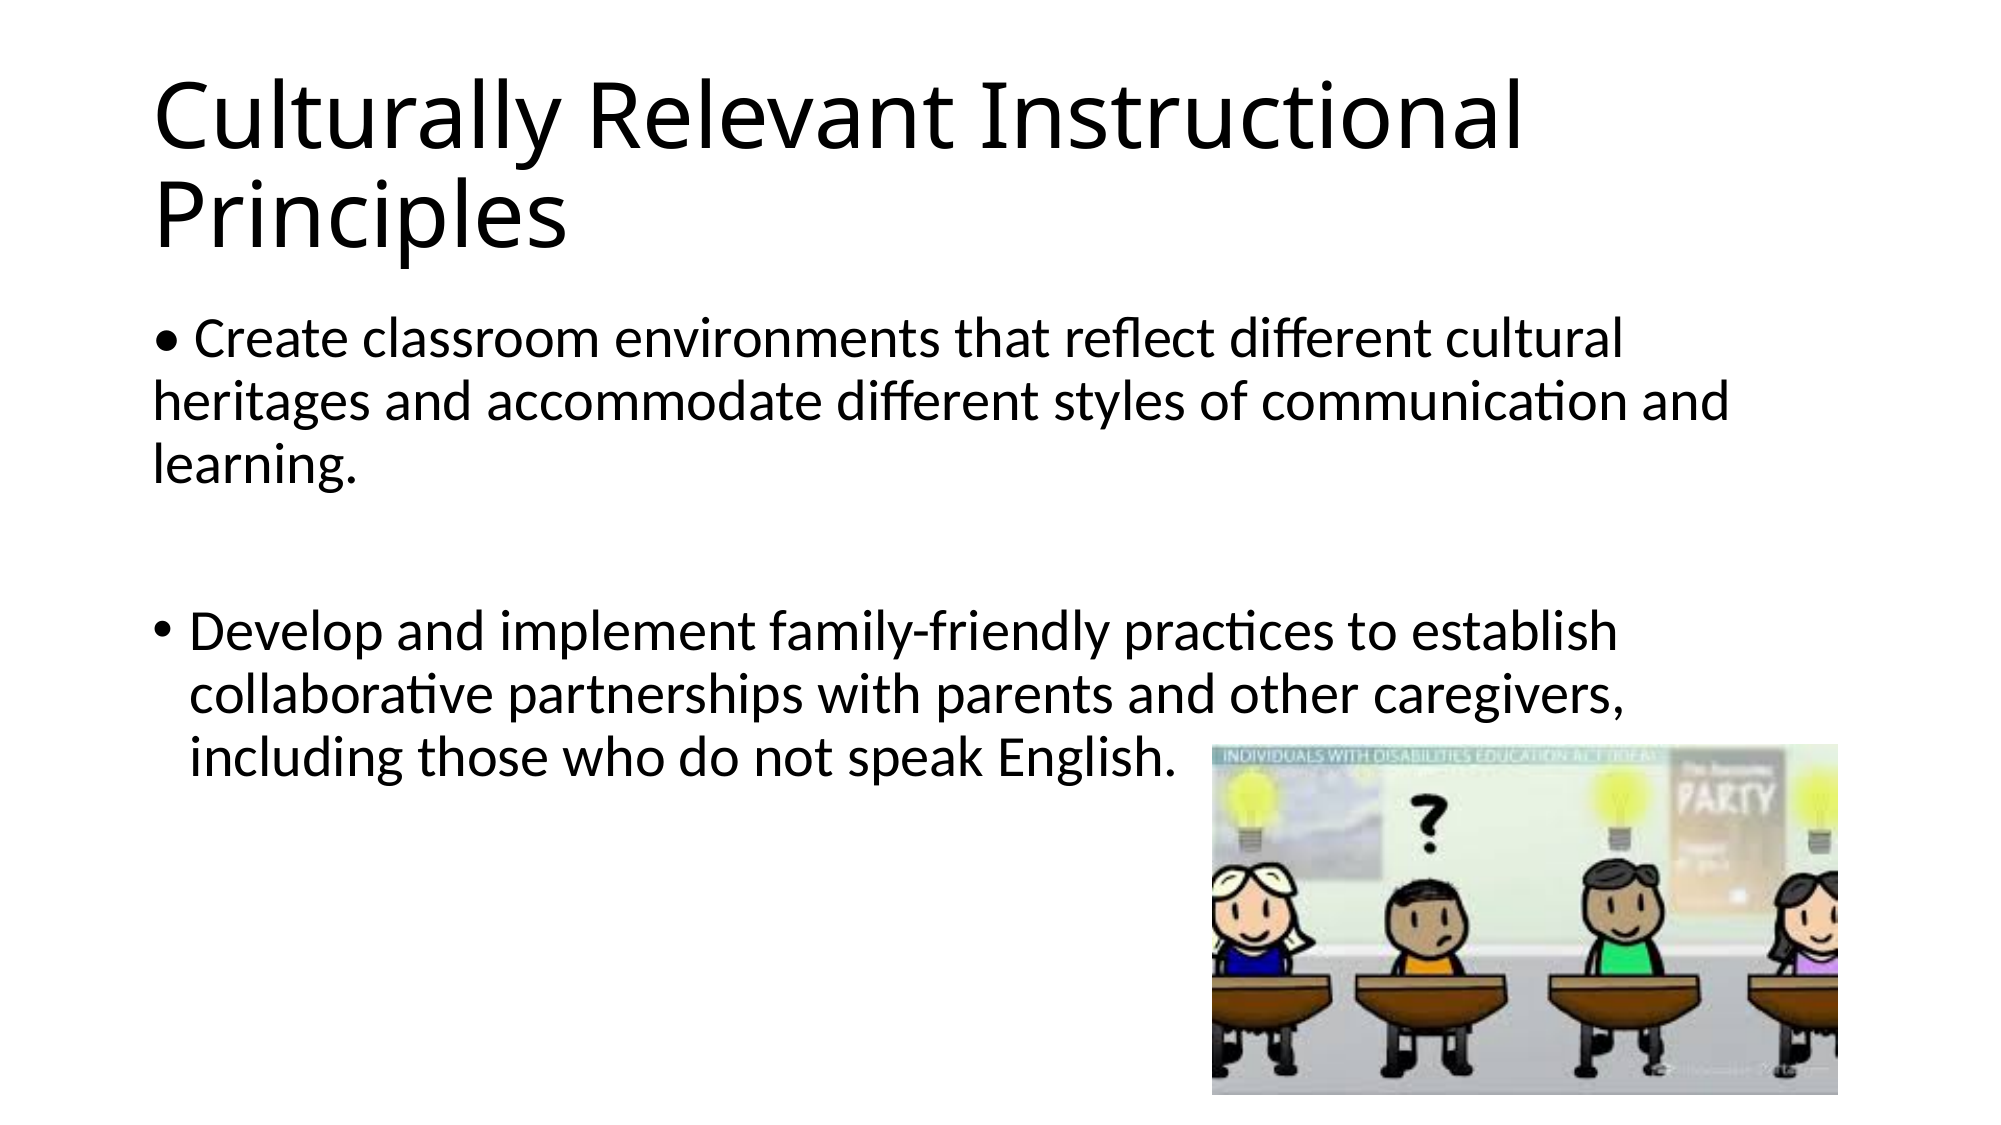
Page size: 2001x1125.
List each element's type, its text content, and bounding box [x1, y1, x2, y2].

list • Create classroom environments that reflect different cultural heritages and accommodate different styles of communication and learning. Develop and implement family-friendly practices to establish collaborative partnerships with parents and other caregivers, including those who do not speak English. [137, 299, 1863, 1014]
title Culturally Relevant Instructional Principles [137, 59, 1863, 278]
picture [1212, 744, 1838, 1095]
